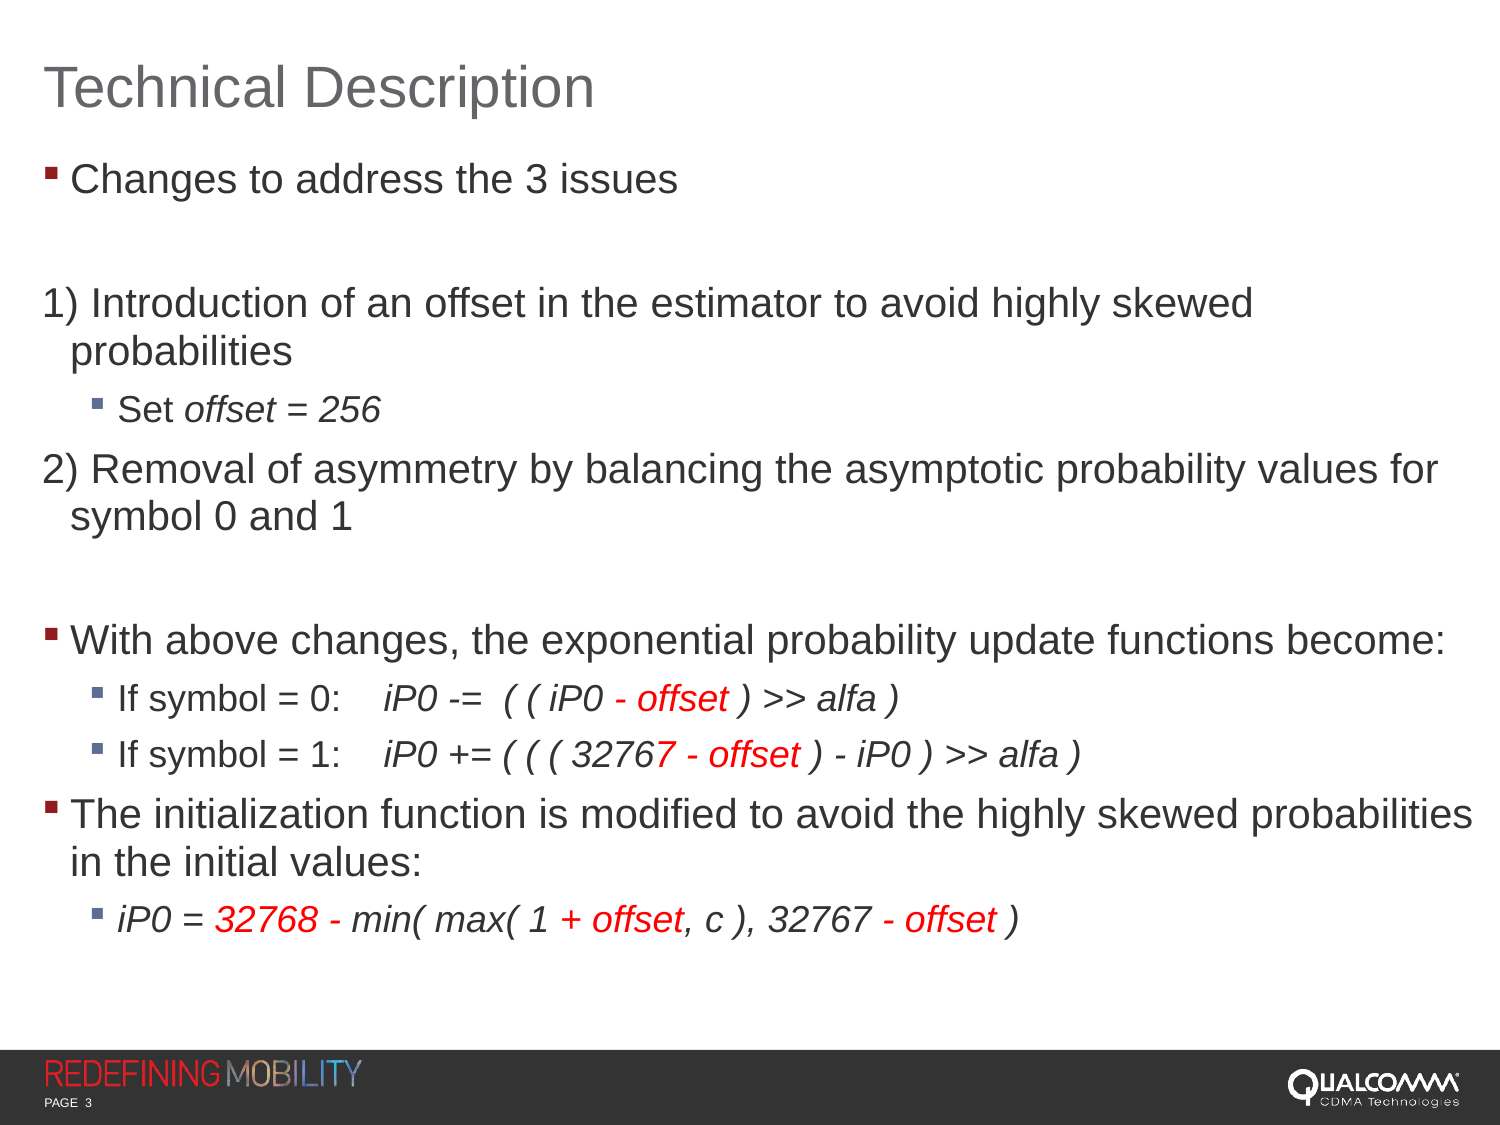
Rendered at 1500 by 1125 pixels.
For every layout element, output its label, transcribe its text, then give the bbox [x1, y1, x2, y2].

list Changes to address the 3 issues 1) Introduction of an offset in the estimator to avoid highly skewed probabilities Set offset = 256 2) Removal of asymmetry by balancing the asymptotic probability values for symbol 0 and 1 With above changes, the exponential probability update functions become: If symbol = 0: iP0 -= ( ( iP0 - offset ) >> alfa ) If symbol = 1: iP0 += ( ( ( 32767 - offset ) - iP0 ) >> alfa ) The initialization function is modified to avoid the highly skewed probabilities in the initial values: iP0 = 32768 - min( max( 1 + offset, c ), 32767 - offset ) [26, 148, 1500, 1021]
title Technical Description [28, 44, 1462, 138]
picture [30, 1048, 372, 1099]
picture [1278, 1058, 1478, 1114]
